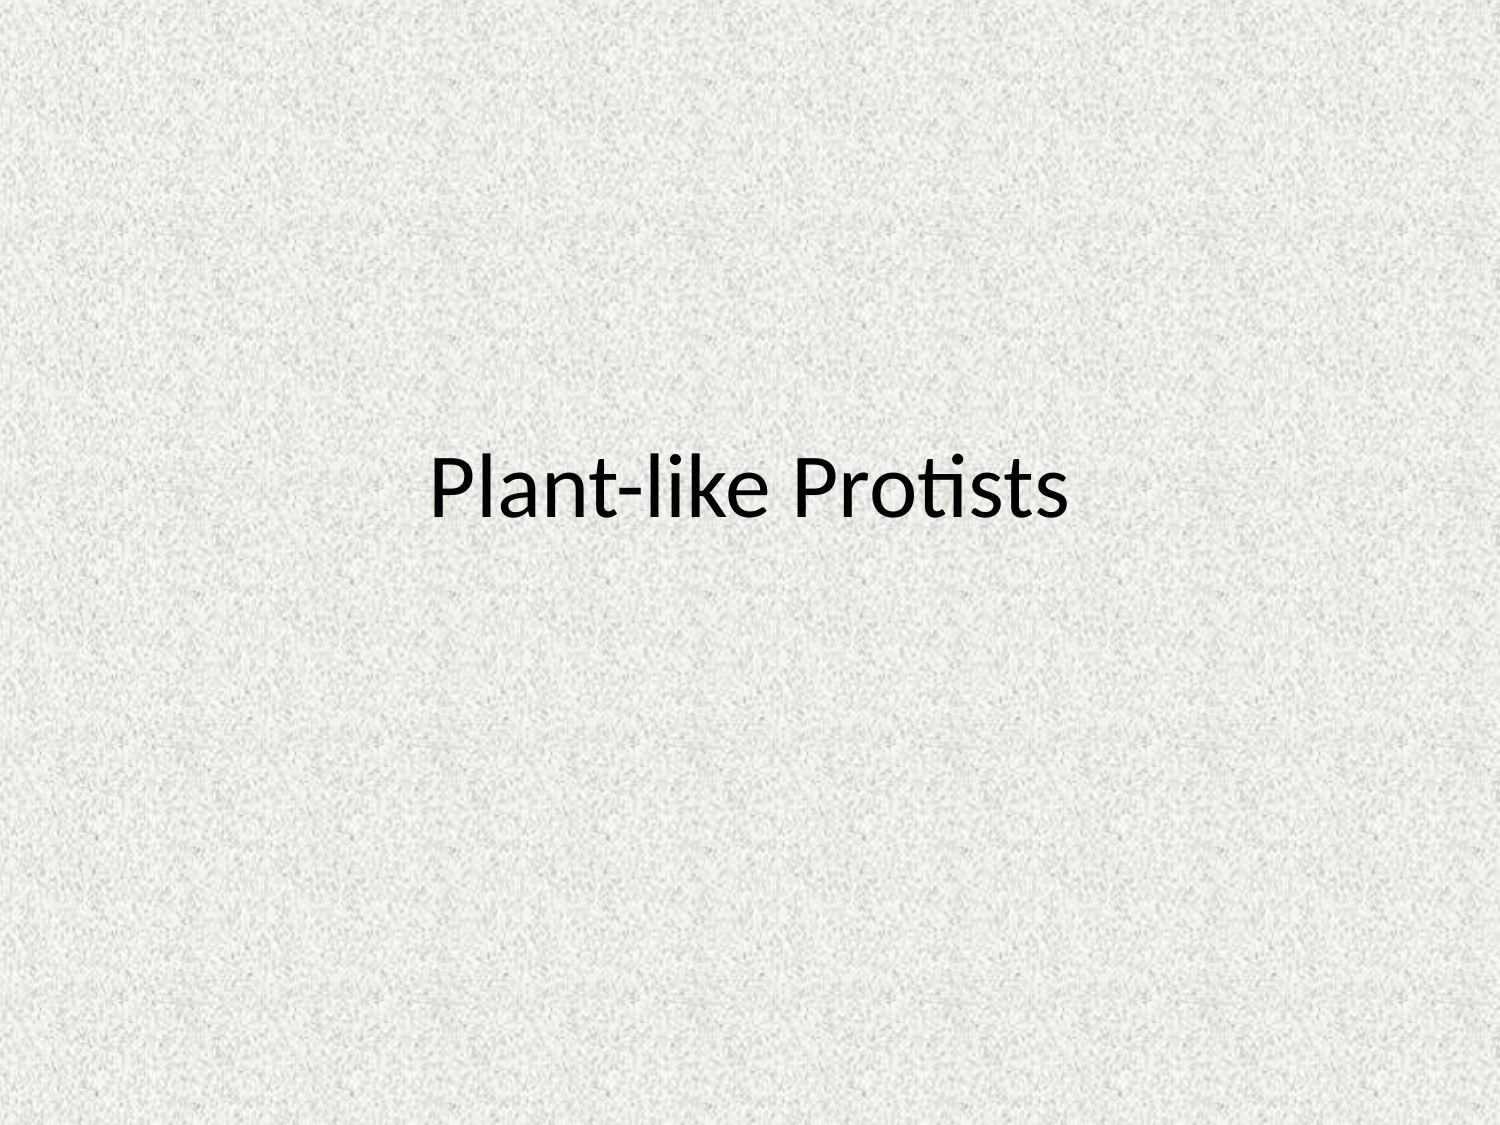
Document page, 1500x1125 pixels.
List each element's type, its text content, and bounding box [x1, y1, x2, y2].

title Plant-like Protists [75, 45, 1425, 917]
picture [0, 0, 1500, 1125]
